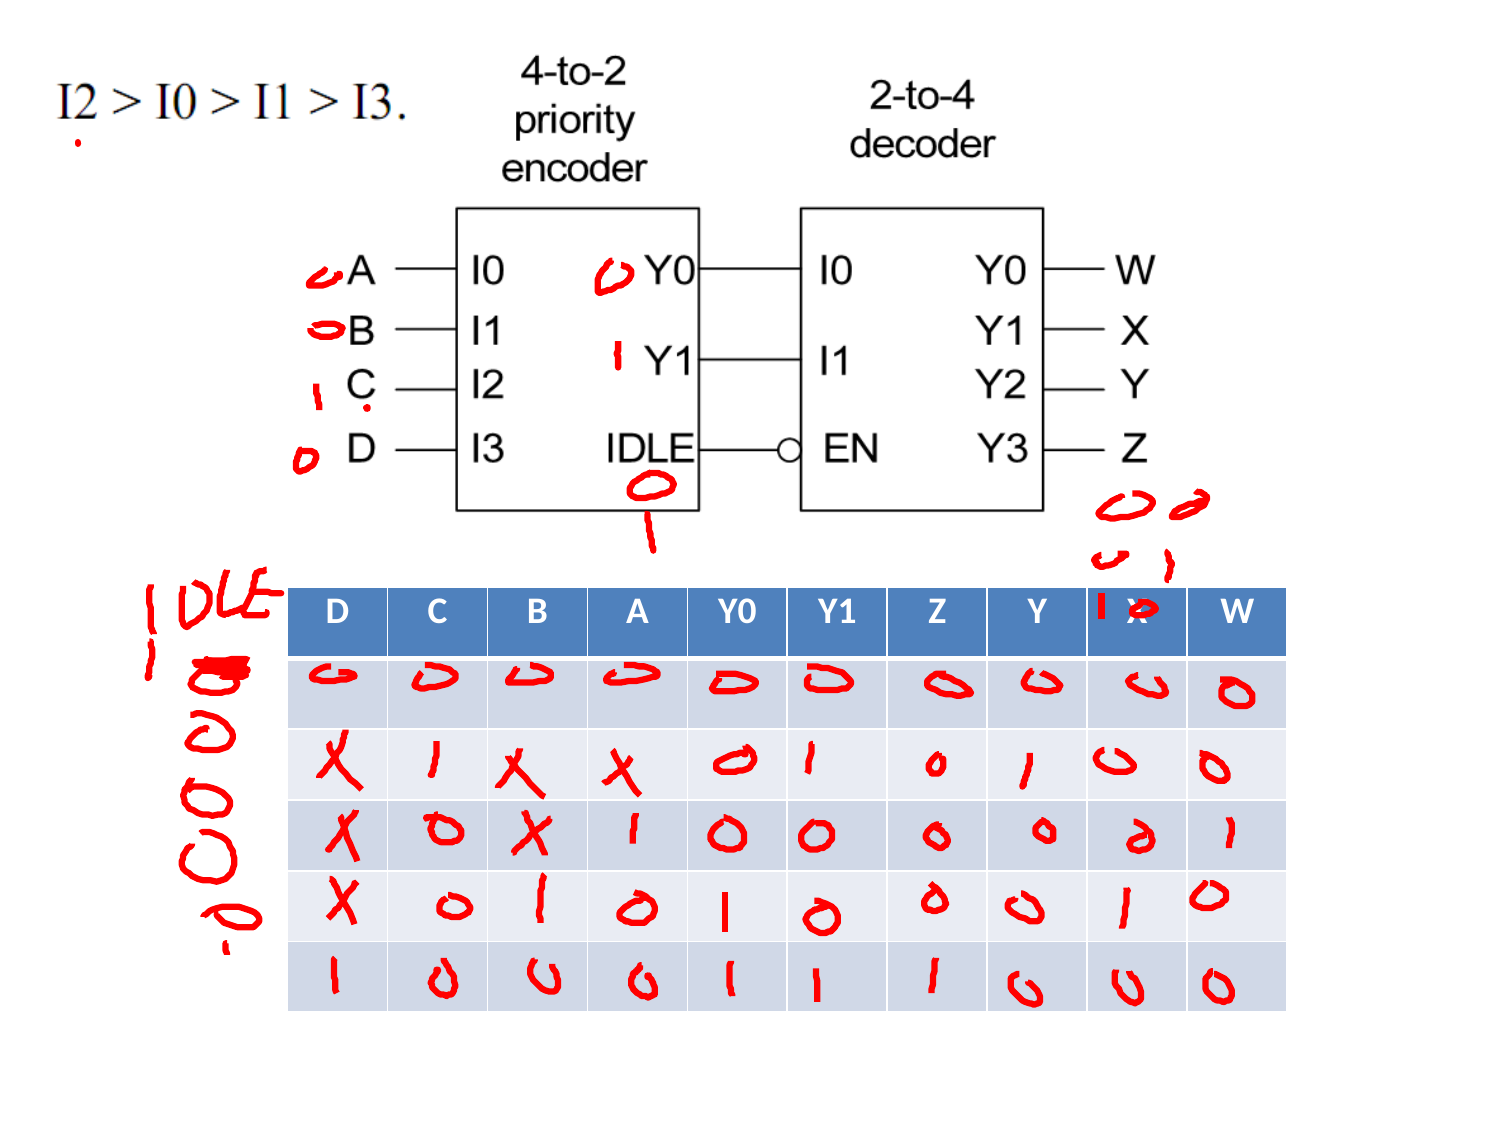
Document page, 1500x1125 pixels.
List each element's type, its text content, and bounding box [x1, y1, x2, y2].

table_cell [988, 801, 1086, 870]
picture [49, 37, 1213, 540]
text_box [611, 749, 641, 796]
text_box [529, 959, 559, 993]
text_box [242, 594, 268, 616]
text_box [343, 881, 358, 901]
text_box [318, 755, 334, 778]
text_box [429, 957, 457, 997]
text_box [806, 743, 813, 774]
table_cell [288, 730, 387, 799]
table_cell [388, 801, 487, 870]
table_cell [388, 661, 487, 728]
table_cell [588, 801, 687, 870]
table_cell [388, 872, 487, 941]
text_box [327, 902, 342, 919]
text_box [186, 712, 234, 751]
text_box [327, 742, 363, 790]
table_cell [688, 872, 786, 941]
text_box [618, 891, 656, 924]
table_cell [1088, 801, 1186, 870]
text_box [623, 756, 632, 768]
text_box [224, 942, 228, 955]
text_box [1199, 752, 1229, 782]
text_box [251, 569, 267, 591]
table_cell [1188, 661, 1286, 728]
text_box [429, 741, 438, 776]
text_box [632, 813, 637, 844]
table_header W [1188, 588, 1286, 656]
table_cell [1088, 942, 1186, 1011]
text_box [1220, 678, 1254, 707]
text_box [709, 816, 745, 851]
text_box [329, 878, 356, 925]
text_box [1204, 970, 1233, 1003]
table_cell [1088, 872, 1186, 941]
text_box [333, 957, 338, 994]
table_cell [1188, 801, 1286, 870]
text_box [413, 664, 457, 690]
table_cell [788, 801, 886, 870]
text_box [923, 882, 947, 912]
text_box [182, 777, 231, 817]
table_cell [588, 730, 687, 799]
text_box [180, 831, 236, 883]
table_cell [988, 730, 1086, 799]
text_box [1093, 552, 1128, 568]
table_header D [288, 588, 387, 656]
text_box [334, 729, 347, 754]
table_cell [888, 730, 986, 799]
text_box [715, 745, 756, 773]
table_header Y1 [788, 588, 886, 656]
table_header B [488, 588, 587, 656]
text_box [1166, 550, 1173, 581]
table_cell [1188, 942, 1286, 1011]
text_box [339, 815, 359, 862]
text_box [180, 580, 211, 628]
text_box [800, 820, 833, 851]
text_box [1127, 674, 1167, 697]
text_box [523, 811, 546, 856]
text_box [1131, 601, 1157, 616]
text_box [605, 664, 659, 684]
table_cell [688, 801, 786, 870]
table_cell [688, 661, 786, 728]
text_box [1034, 819, 1054, 842]
table_cell [488, 730, 587, 799]
table_cell [788, 942, 886, 1011]
table_cell [688, 942, 786, 1011]
text_box [815, 968, 819, 1002]
table_cell [588, 661, 687, 728]
table_cell [988, 942, 1086, 1011]
table_cell [488, 872, 587, 941]
text_box [927, 752, 944, 775]
text_box [425, 813, 463, 843]
table_cell [488, 661, 587, 728]
table_header Y0 [688, 588, 786, 656]
table_cell [1088, 661, 1186, 728]
text_box [438, 894, 471, 918]
text_box [926, 672, 972, 697]
text_box [1228, 817, 1233, 849]
text_box [1023, 670, 1061, 693]
table_cell [588, 872, 687, 941]
table_cell [888, 942, 986, 1011]
text_box [1121, 887, 1129, 929]
table_cell [388, 730, 487, 799]
table_header Y [988, 588, 1086, 656]
table_cell [288, 801, 387, 870]
table_cell [688, 730, 786, 799]
text_box [513, 748, 521, 763]
text_box [497, 764, 514, 788]
text_box [1113, 969, 1142, 1005]
table_cell [388, 942, 487, 1011]
text_box [1191, 882, 1227, 909]
table_cell [1088, 730, 1186, 799]
text_box [728, 960, 734, 997]
text_box [507, 664, 552, 684]
table_cell [488, 942, 587, 1011]
text_box [327, 828, 344, 851]
table_cell [288, 942, 387, 1011]
text_box [512, 833, 533, 854]
text_box [711, 672, 757, 693]
text_box [806, 665, 852, 691]
text_box [507, 755, 546, 798]
table_cell [1188, 730, 1286, 799]
table_cell [288, 872, 387, 941]
text_box [218, 569, 244, 616]
text_box [147, 640, 153, 679]
text_box [1021, 752, 1031, 788]
text_box [930, 957, 937, 994]
table_cell [1188, 872, 1286, 941]
table_header X [1088, 588, 1186, 656]
table_cell [788, 661, 886, 728]
text_box [1128, 820, 1154, 852]
text_box [804, 900, 839, 934]
table_header C [388, 588, 487, 656]
text_box [202, 905, 261, 928]
table_cell [888, 872, 986, 941]
text_box [603, 767, 621, 785]
text_box [1009, 973, 1041, 1006]
table_cell [788, 730, 886, 799]
table_header Z [888, 588, 986, 656]
text_box [534, 818, 551, 833]
text_box [1094, 749, 1135, 773]
table_header A [588, 588, 687, 656]
table_cell [788, 872, 886, 941]
text_box [630, 964, 656, 999]
table_cell [288, 661, 387, 728]
text_box [1007, 892, 1043, 923]
text_box [924, 823, 949, 849]
table_cell [988, 872, 1086, 941]
text_box [538, 873, 546, 923]
text_box [193, 658, 250, 678]
text_box [189, 666, 238, 694]
text_box [345, 810, 357, 827]
table_cell [588, 942, 687, 1011]
table_cell [888, 661, 986, 728]
table_cell [888, 801, 986, 870]
table_cell [488, 801, 587, 870]
table_cell [988, 661, 1086, 728]
text_box [311, 665, 356, 682]
text_box [148, 584, 155, 635]
